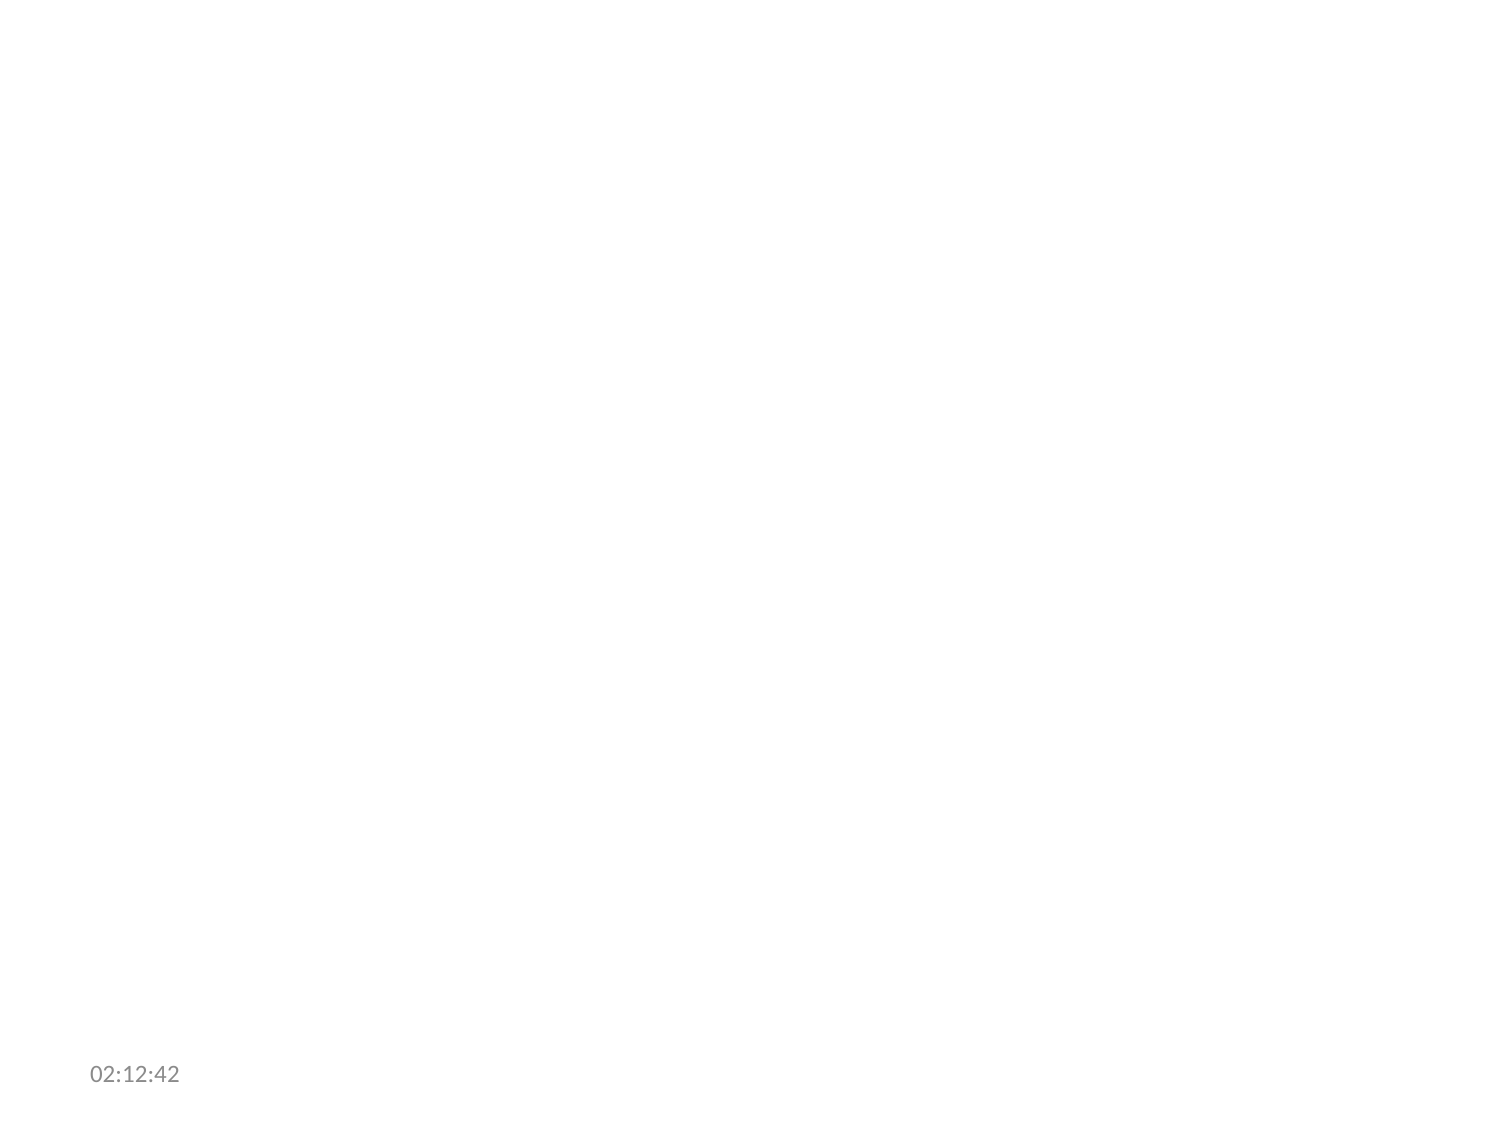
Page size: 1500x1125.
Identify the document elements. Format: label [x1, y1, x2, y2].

slide_number [75, 1042, 425, 1103]
